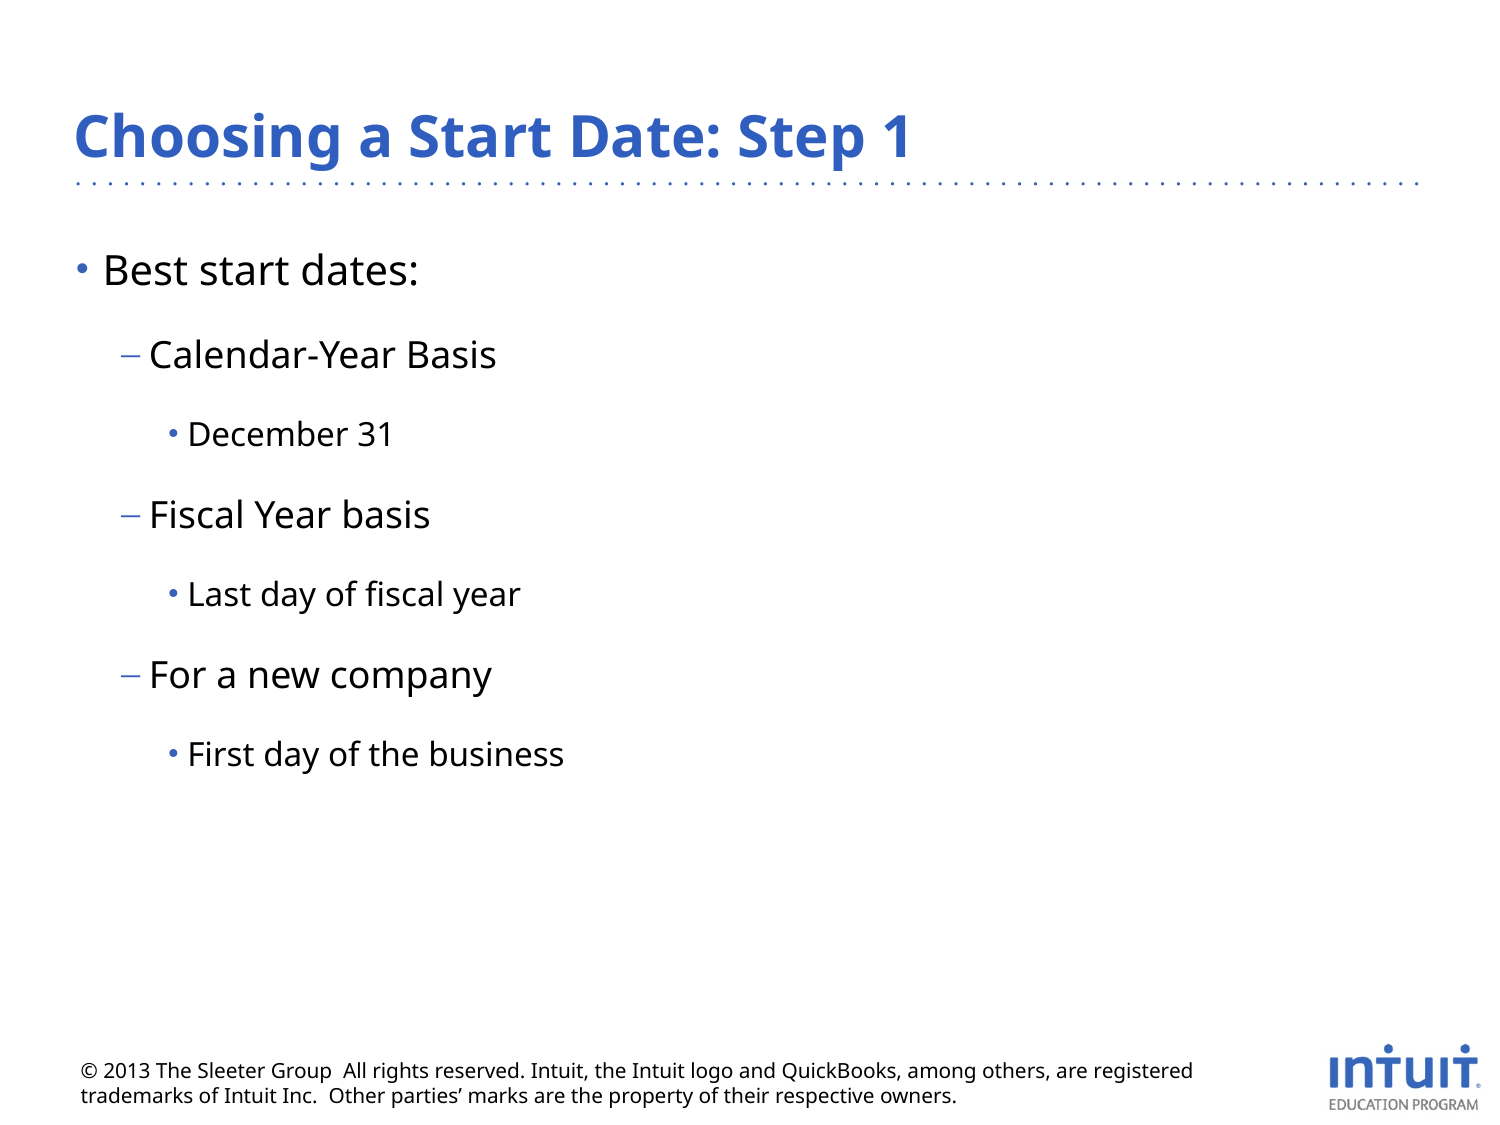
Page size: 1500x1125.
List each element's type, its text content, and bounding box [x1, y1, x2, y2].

list Best start dates: Calendar-Year Basis December 31 Fiscal Year basis Last day of fiscal year For a new company First day of the business [75, 235, 1424, 1012]
title Choosing a Start Date: Step 1 [73, 62, 1424, 169]
picture [1325, 1039, 1485, 1116]
